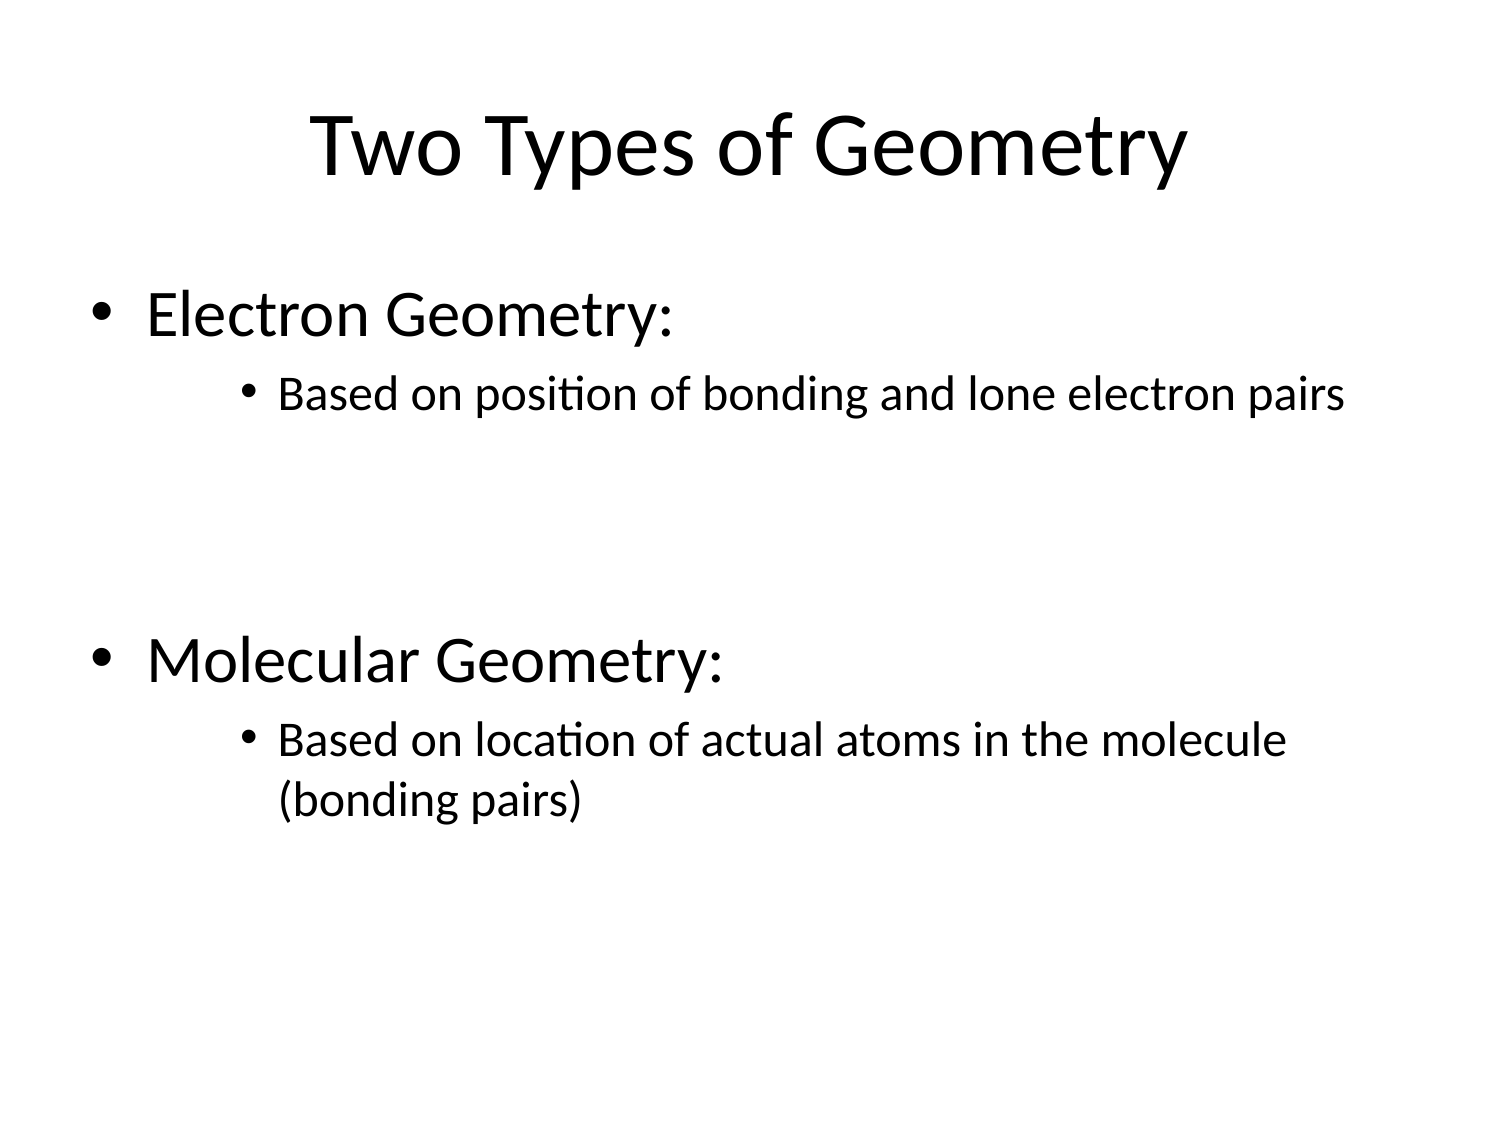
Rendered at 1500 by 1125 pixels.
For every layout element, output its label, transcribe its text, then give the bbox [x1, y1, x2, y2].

title Two Types of Geometry [75, 45, 1425, 233]
list Electron Geometry: Based on position of bonding and lone electron pairs Molecular Geometry: Based on location of actual atoms in the molecule (bonding pairs) [75, 262, 1425, 1005]
